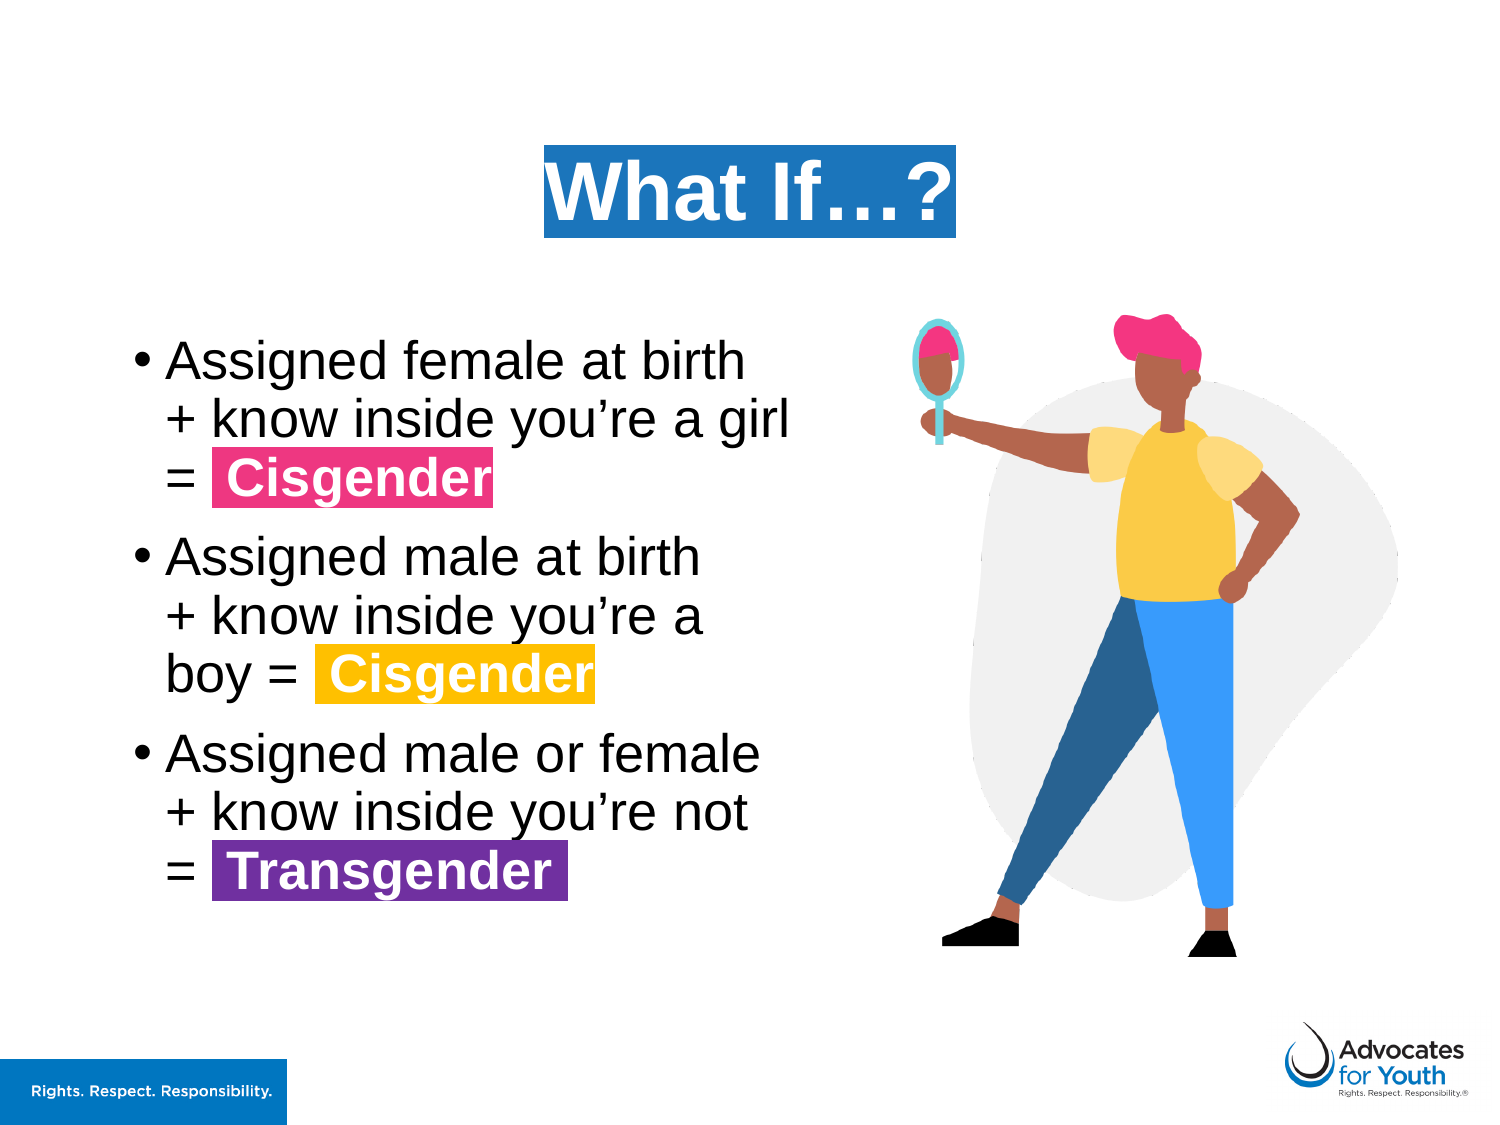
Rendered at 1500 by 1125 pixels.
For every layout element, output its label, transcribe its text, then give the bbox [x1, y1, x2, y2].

title What If…? [112, 99, 1388, 288]
picture [912, 314, 1398, 958]
list Assigned female at birth + know inside you’re a girl = Cisgender Assigned male at birth + know inside you’re a boy = Cisgender Assigned male or female + know inside you’re not = Transgender [112, 324, 821, 1000]
picture [1266, 1010, 1492, 1112]
picture [0, 1059, 287, 1125]
